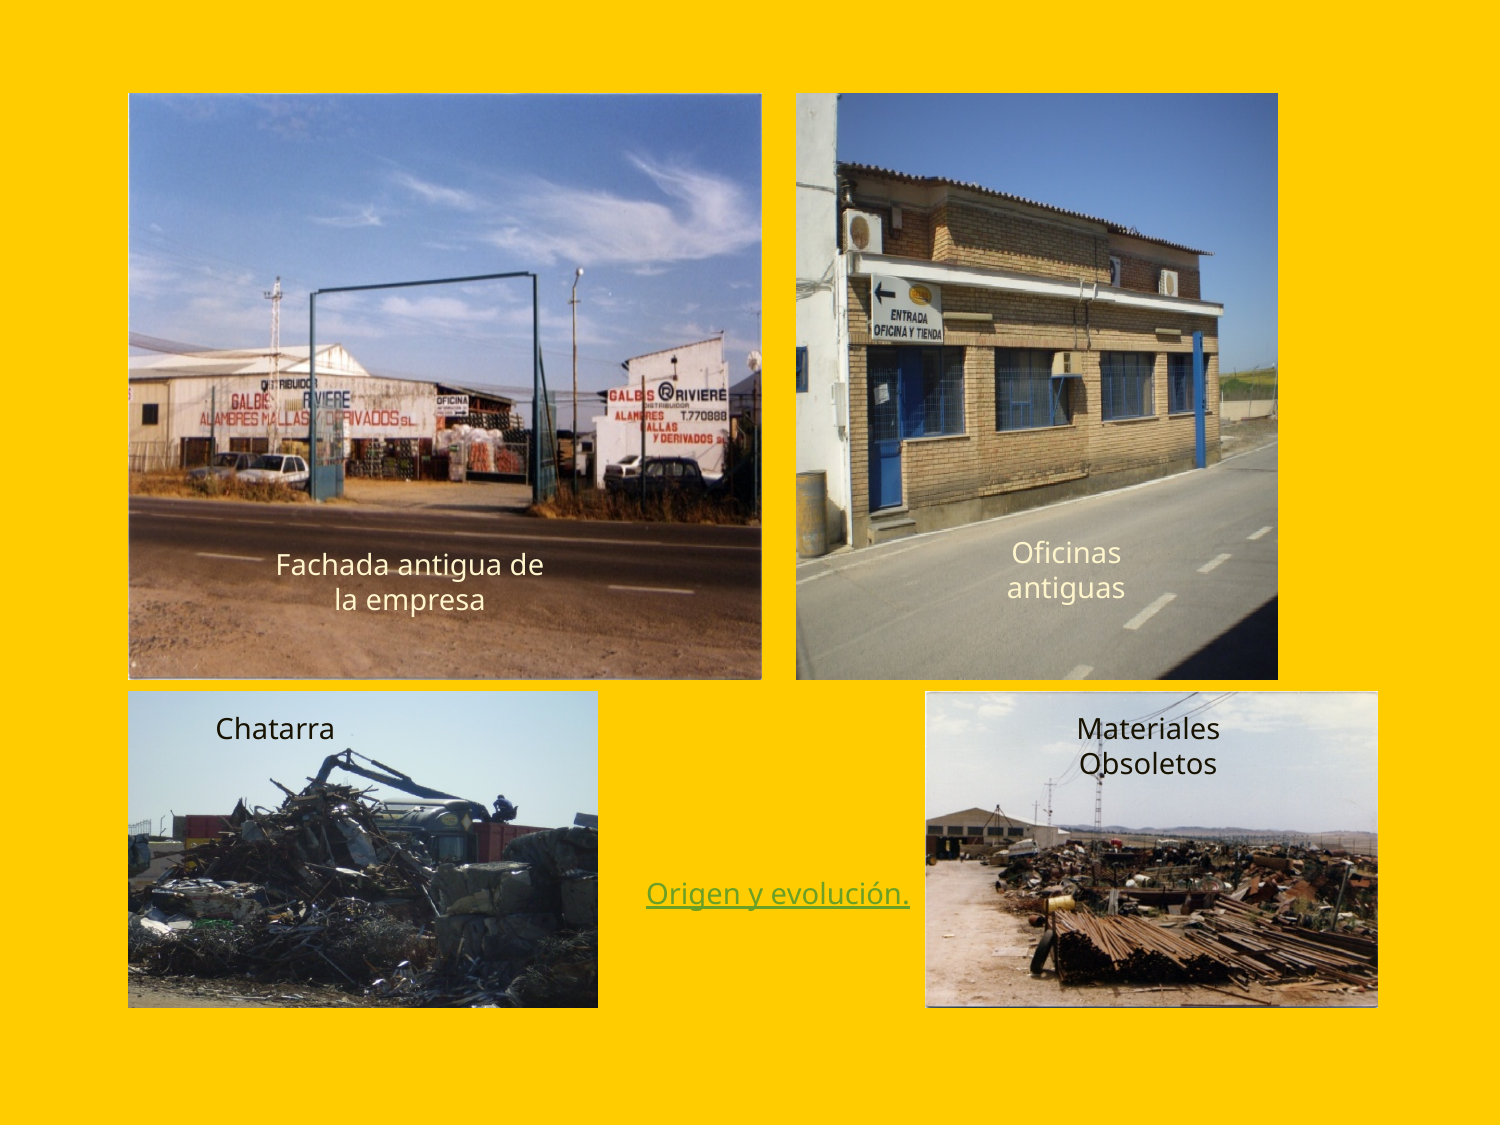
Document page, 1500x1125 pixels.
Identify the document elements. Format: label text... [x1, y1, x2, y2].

list Origen y evolución. [75, 46, 1425, 1005]
picture [128, 93, 762, 680]
picture [796, 93, 1278, 680]
picture [925, 691, 1378, 1008]
picture [128, 691, 598, 1008]
